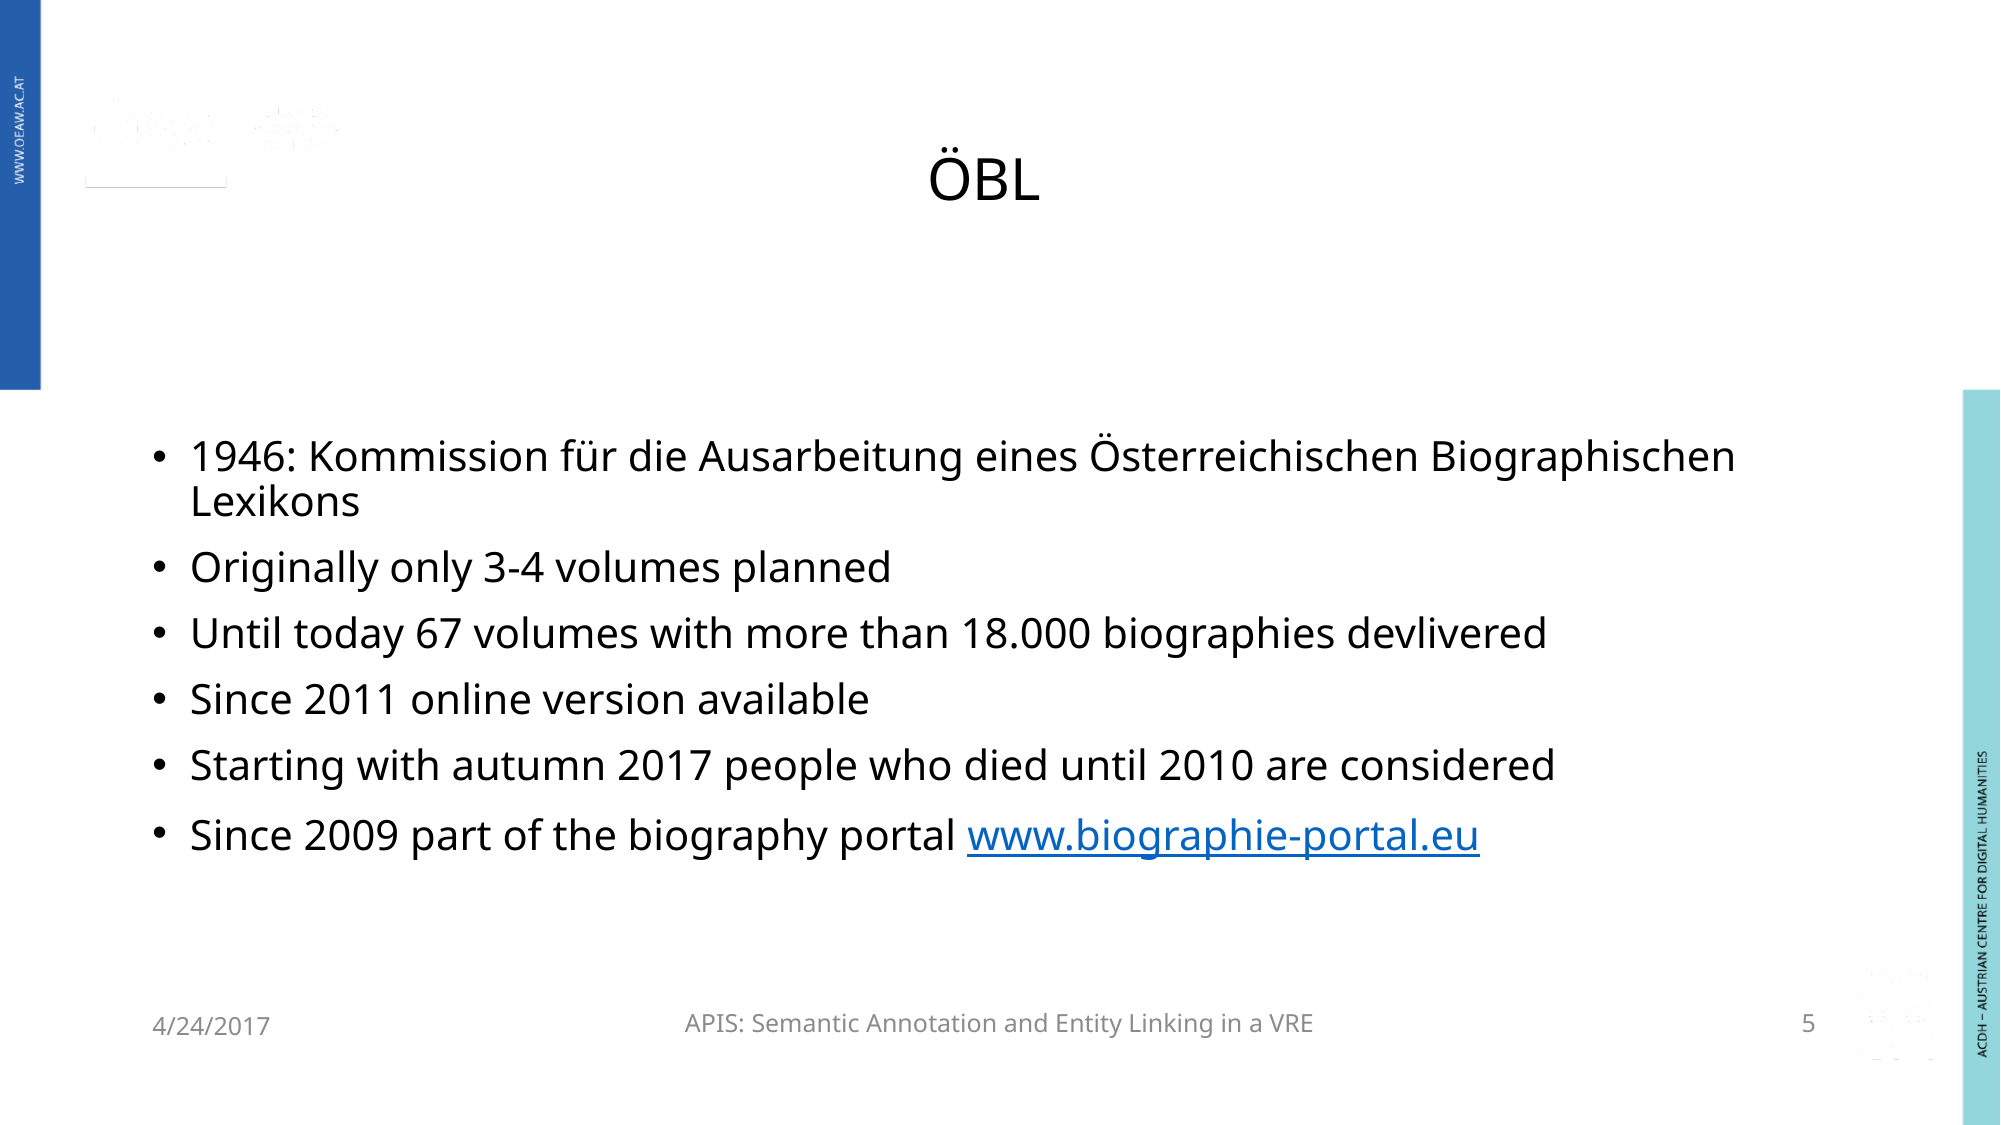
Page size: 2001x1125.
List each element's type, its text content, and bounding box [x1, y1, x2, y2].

slide_number 5 [1412, 995, 1831, 1055]
picture [0, 0, 2000, 1125]
title ÖBL [137, 146, 1831, 217]
footer APIS: Semantic Annotation and Entity Linking in a VRE [662, 995, 1338, 1055]
list 1946: Kommission für die Ausarbeitung eines Österreichischen Biographischen Lexikons Originally only 3-4 volumes planned Until today 67 volumes with more than 18.000 biographies devlivered Since 2011 online version available Starting with autumn 2017 people who died until 2010 are considered Since 2009 part of the biography portal www.biographie-portal.eu [137, 337, 1831, 965]
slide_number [137, 995, 588, 1055]
